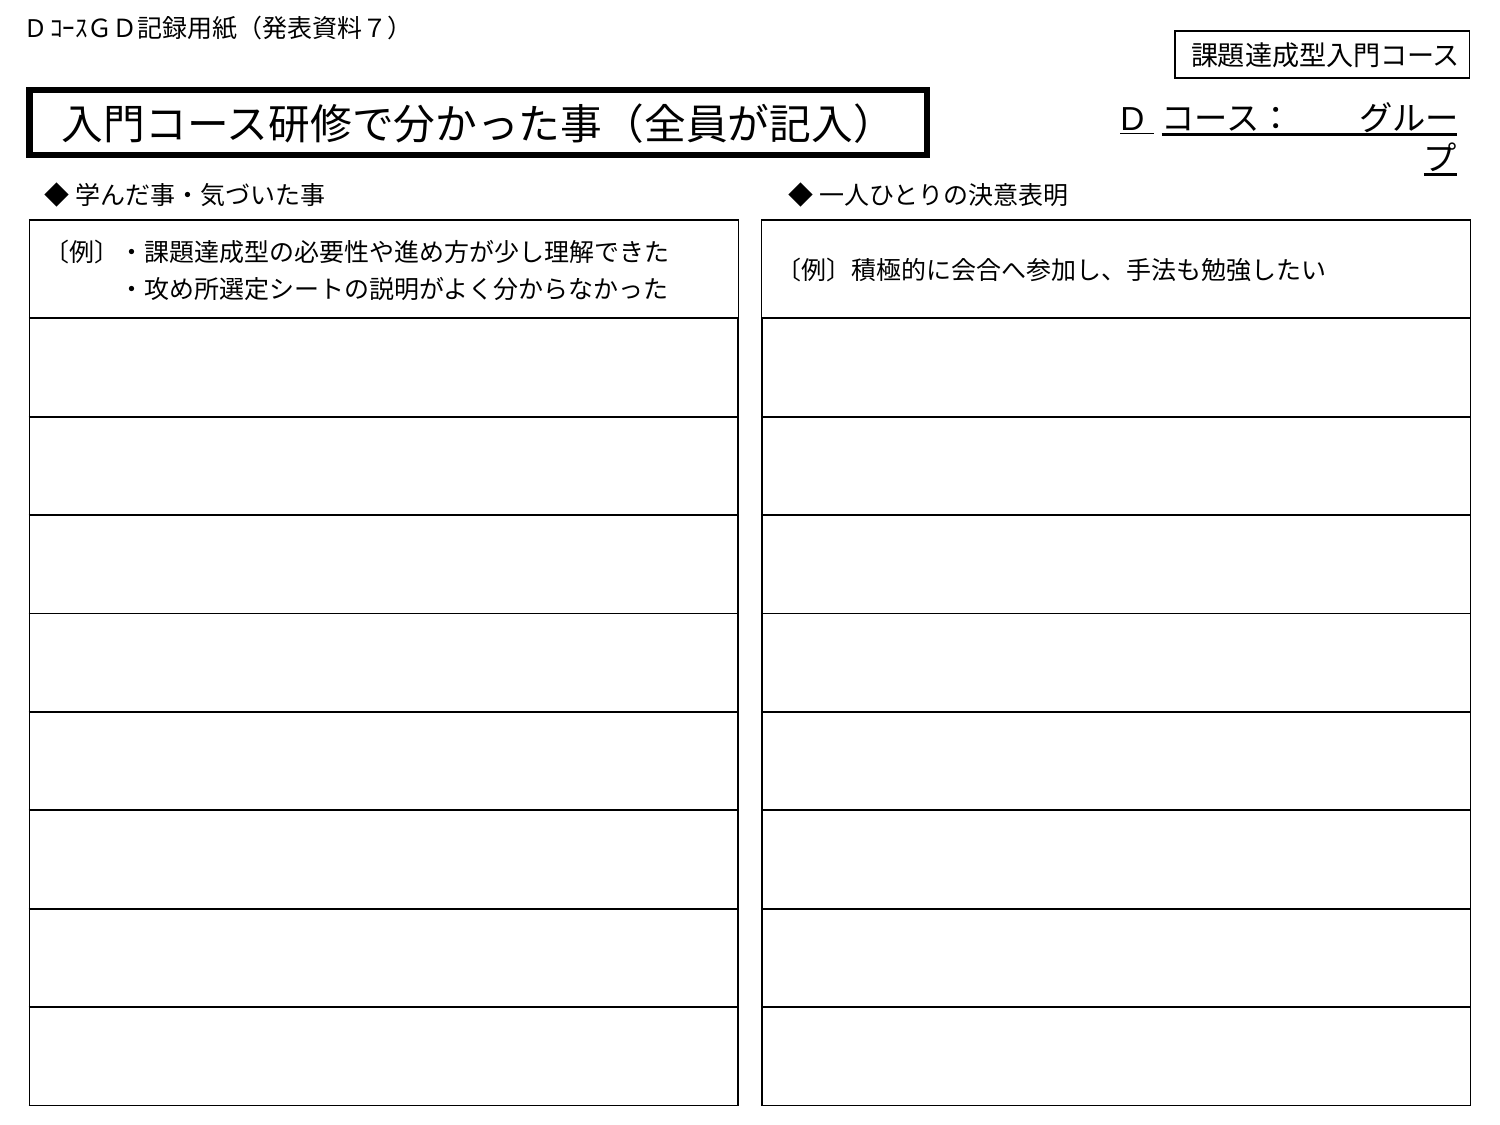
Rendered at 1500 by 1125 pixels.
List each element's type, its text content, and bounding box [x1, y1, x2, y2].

table_cell [763, 418, 1470, 514]
table_cell [30, 516, 737, 613]
text_box D コース： グループ [1092, 89, 1472, 185]
table_cell [763, 713, 1470, 809]
table_cell [30, 319, 737, 416]
table_cell [763, 910, 1470, 1006]
table_cell [763, 811, 1470, 908]
table_cell [30, 1008, 737, 1105]
table_cell [763, 319, 1470, 416]
table_cell [30, 614, 737, 711]
table_cell [763, 614, 1470, 711]
text_box 入門コース研修で分かった事（全員が記入） [29, 90, 928, 155]
table_cell [763, 1008, 1470, 1105]
table_cell [30, 713, 737, 809]
table_cell [30, 910, 737, 1006]
text_box DｺｰｽＧＤ記録用紙（発表資料７） [11, 4, 437, 50]
table_cell [30, 811, 737, 908]
table_cell [30, 418, 737, 514]
text_box ◆学んだ事・気づいた事 [29, 172, 443, 218]
text_box ◆一人ひとりの決意表明 [773, 172, 1187, 218]
table_header 〔例〕・課題達成型の必要性や進め方が少し理解できた ・攻め所選定シートの説明がよく分からなかった [30, 221, 738, 317]
text_box 課題達成型入門コース [1175, 30, 1470, 79]
table_cell [763, 516, 1470, 613]
table_header 〔例〕積極的に会合へ参加し、手法も勉強したい [762, 221, 1470, 317]
